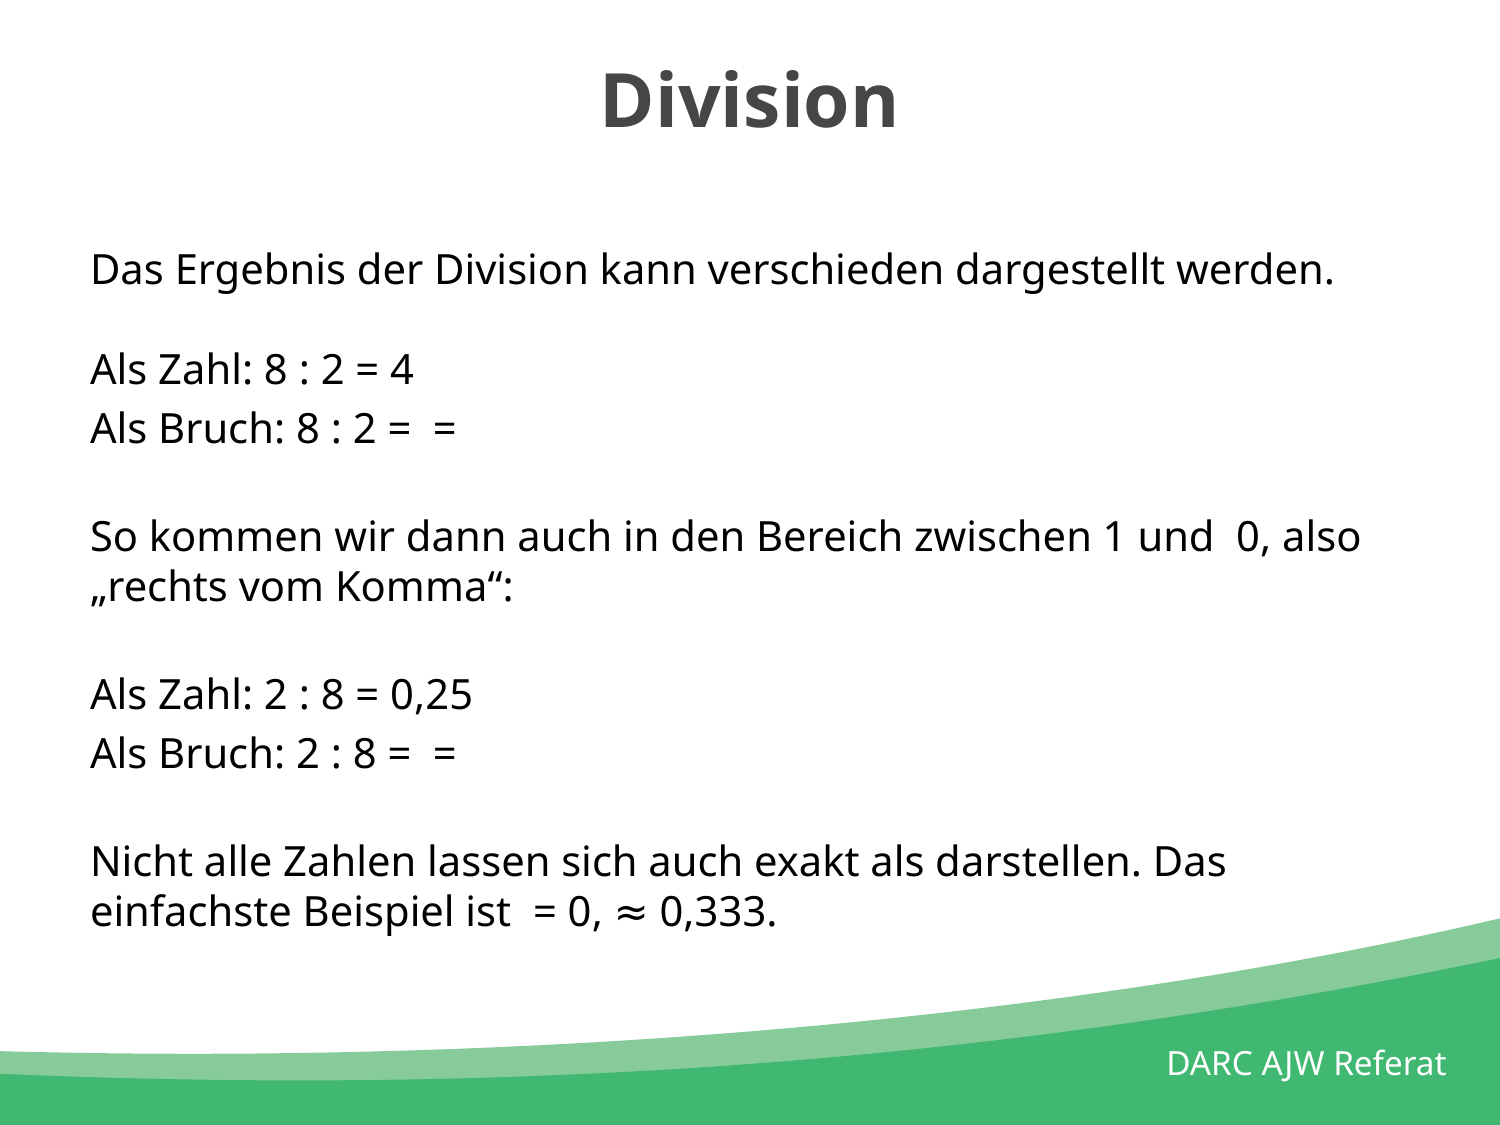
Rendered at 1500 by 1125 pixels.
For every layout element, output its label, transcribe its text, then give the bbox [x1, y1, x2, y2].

title Division [75, 45, 1425, 149]
